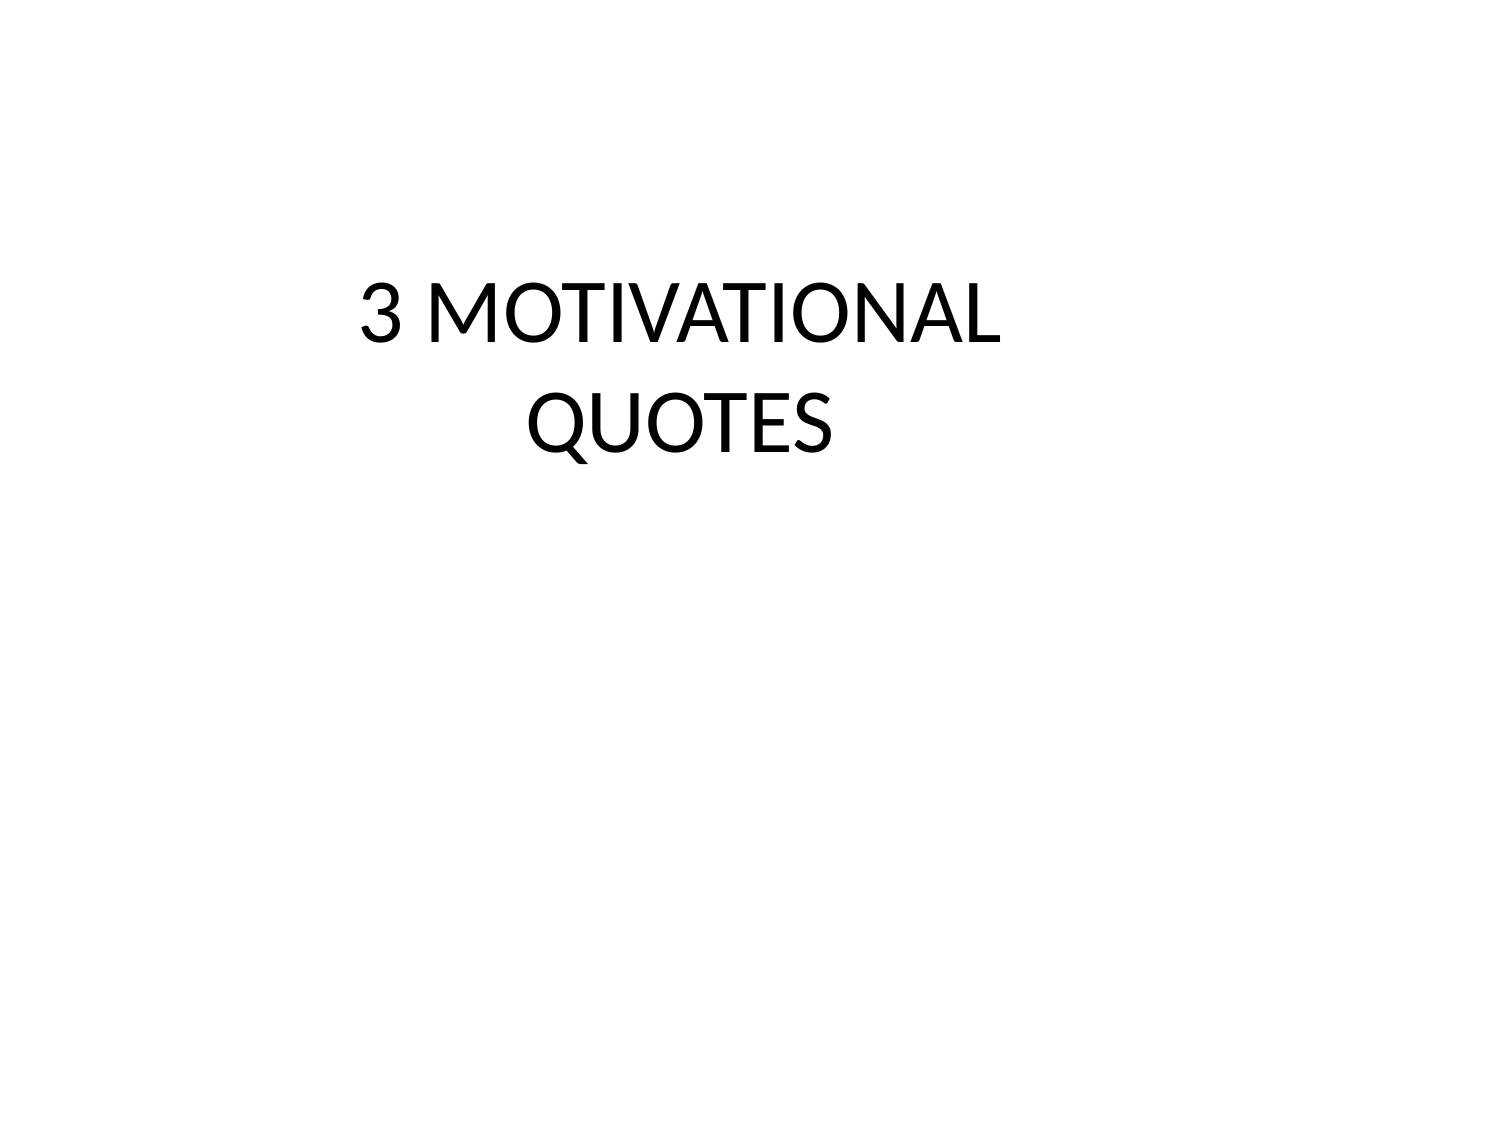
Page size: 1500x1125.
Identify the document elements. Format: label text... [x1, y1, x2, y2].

title 3 MOTIVATIONAL QUOTES [248, 278, 1112, 487]
